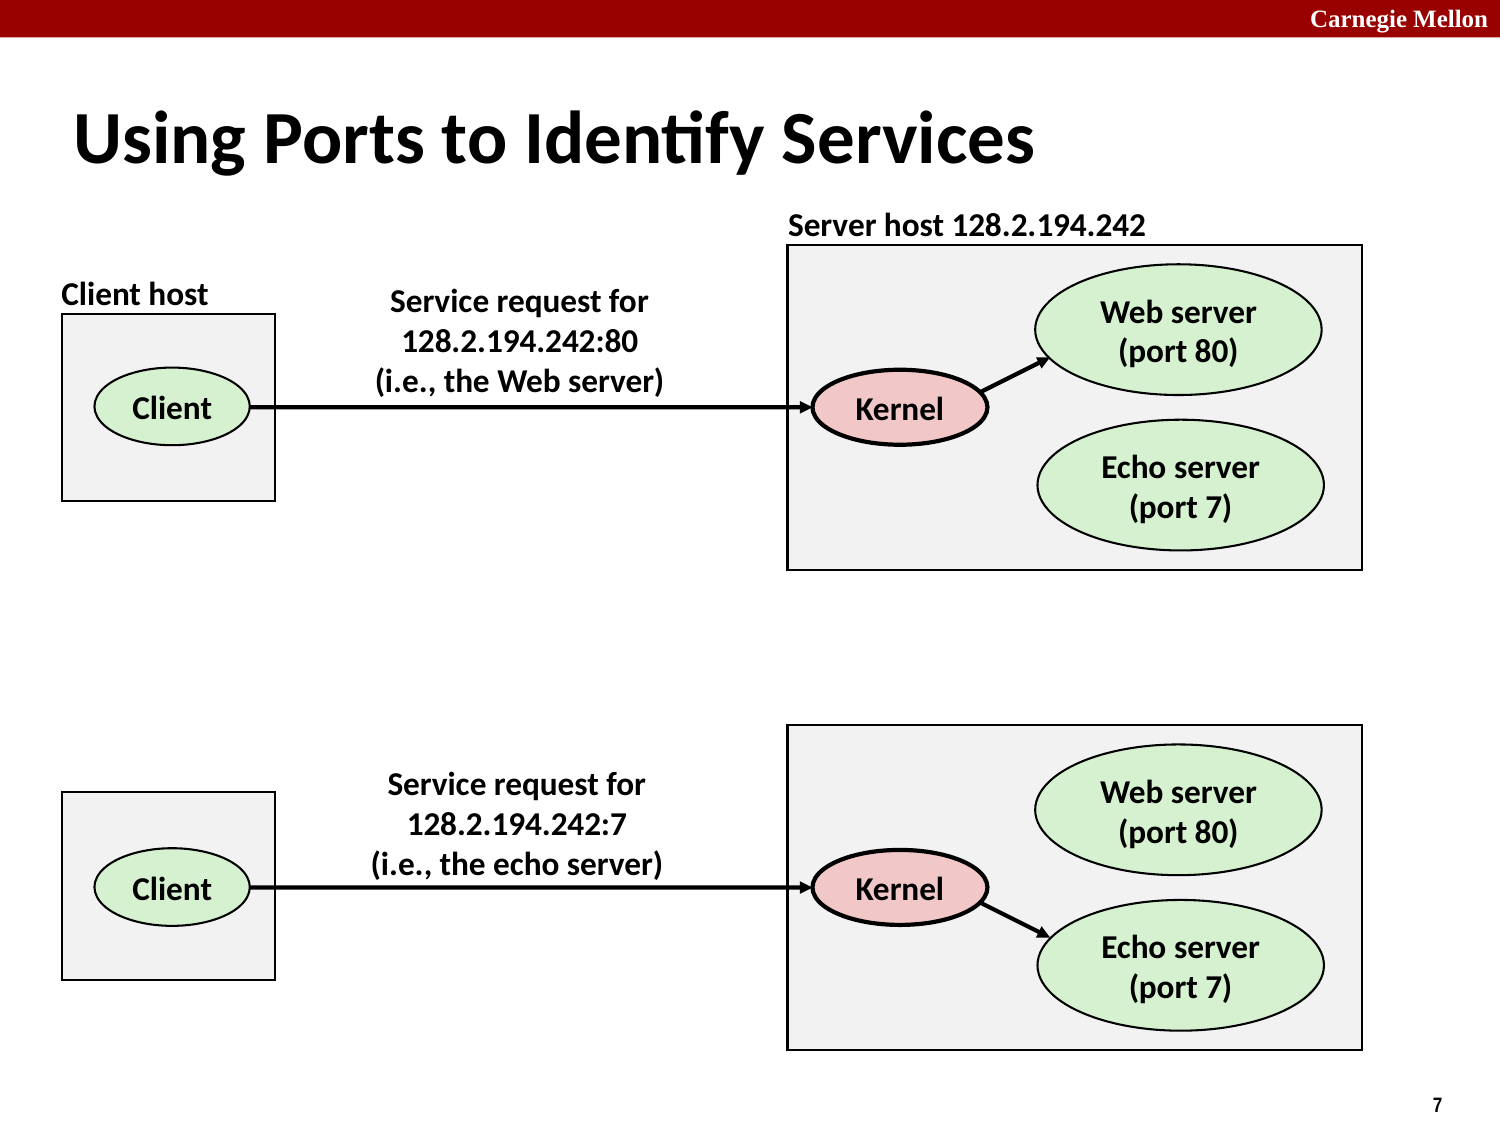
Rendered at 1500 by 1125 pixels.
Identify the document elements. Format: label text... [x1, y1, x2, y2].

text_box Kernel [812, 369, 988, 445]
text_box [787, 725, 1363, 1050]
text_box [787, 244, 1363, 570]
text_box Echo server (port 7) [1037, 899, 1324, 1031]
text_box Service request for 128.2.194.242:80 (i.e., the Web server) [302, 271, 738, 407]
text_box Client host [46, 264, 224, 320]
text_box Echo server (port 7) [1037, 419, 1324, 551]
text_box Kernel [812, 849, 988, 925]
title Using Ports to Identify Services [58, 71, 1305, 197]
text_box [679, 881, 812, 894]
text_box Client [94, 848, 250, 926]
text_box [62, 792, 275, 980]
text_box Client [94, 367, 250, 446]
text_box [62, 313, 275, 502]
text_box [250, 401, 812, 414]
text_box Server host 128.2.194.242 [773, 195, 1162, 251]
text_box Web server (port 80) [1035, 744, 1322, 876]
text_box [980, 902, 1051, 938]
text_box Web server (port 80) [1035, 264, 1322, 396]
text_box [980, 357, 1051, 392]
text_box Service request for 128.2.194.242:7 (i.e., the echo server) [355, 755, 679, 890]
